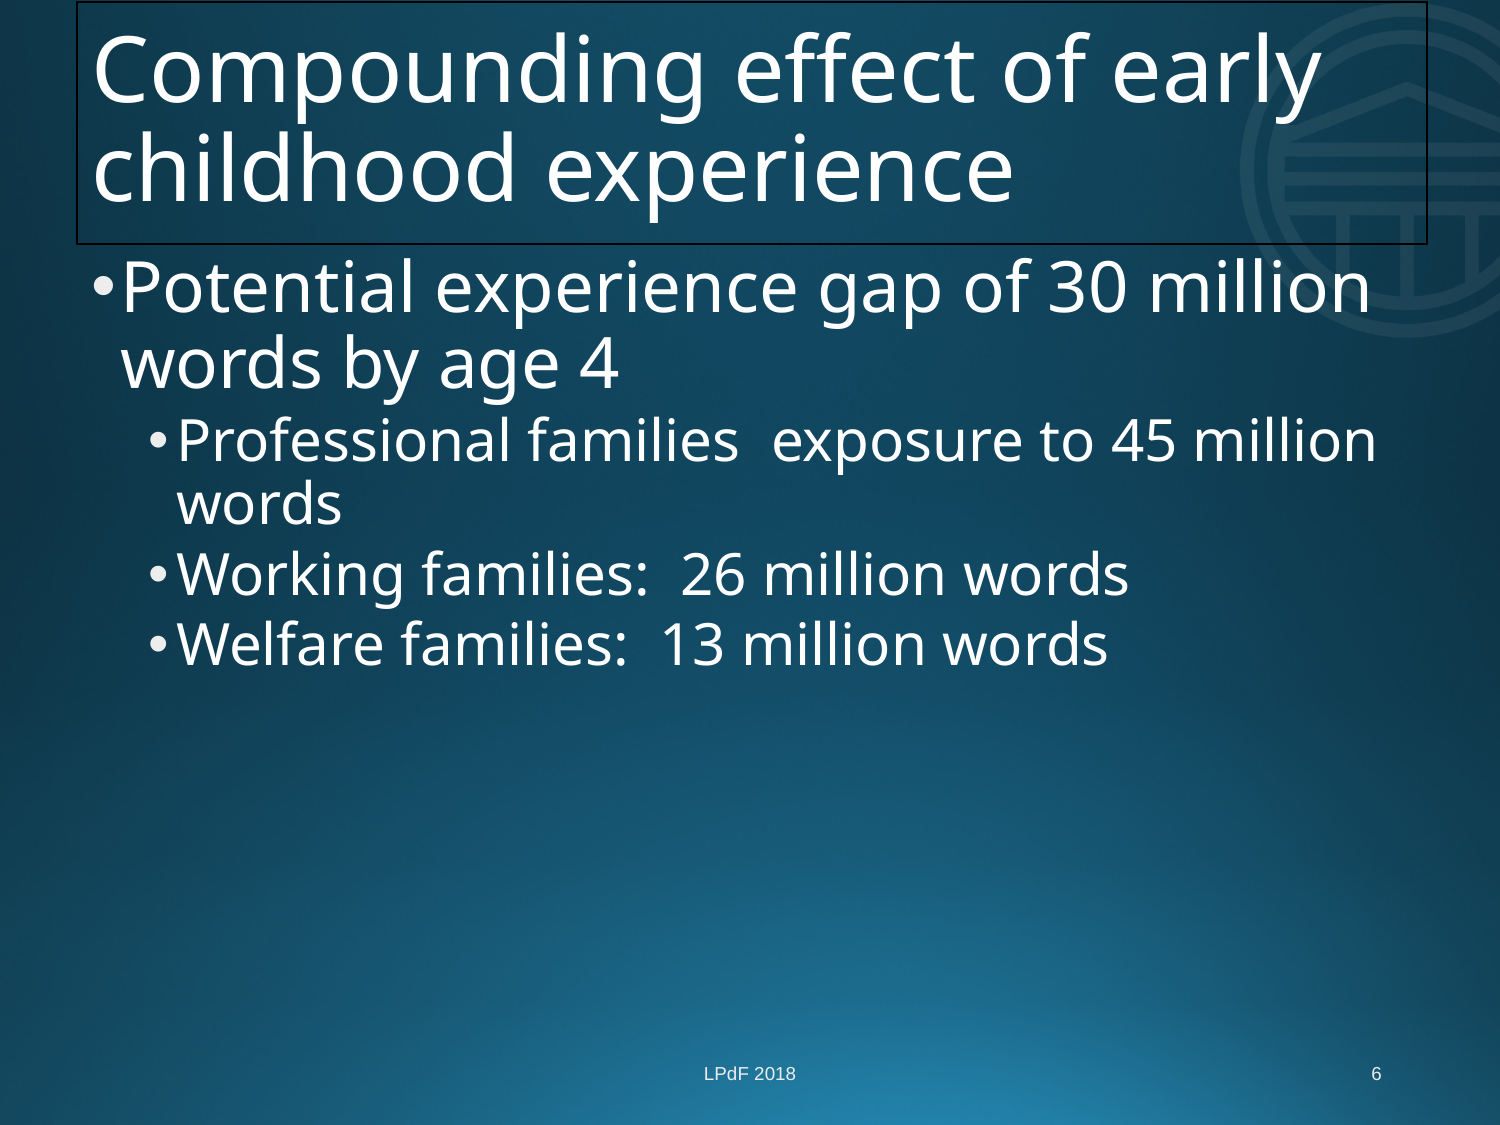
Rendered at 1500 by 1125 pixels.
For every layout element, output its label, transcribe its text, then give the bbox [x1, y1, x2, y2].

picture [0, 0, 1500, 1125]
list Potential experience gap of 30 million words by age 4 Professional families exposure to 45 million words Working families: 26 million words Welfare families: 13 million words [76, 243, 1427, 988]
footer LPdF 2018 [496, 1042, 1004, 1103]
slide_number 6 [1059, 1042, 1397, 1103]
title Compounding effect of early childhood experience [76, 1, 1428, 245]
